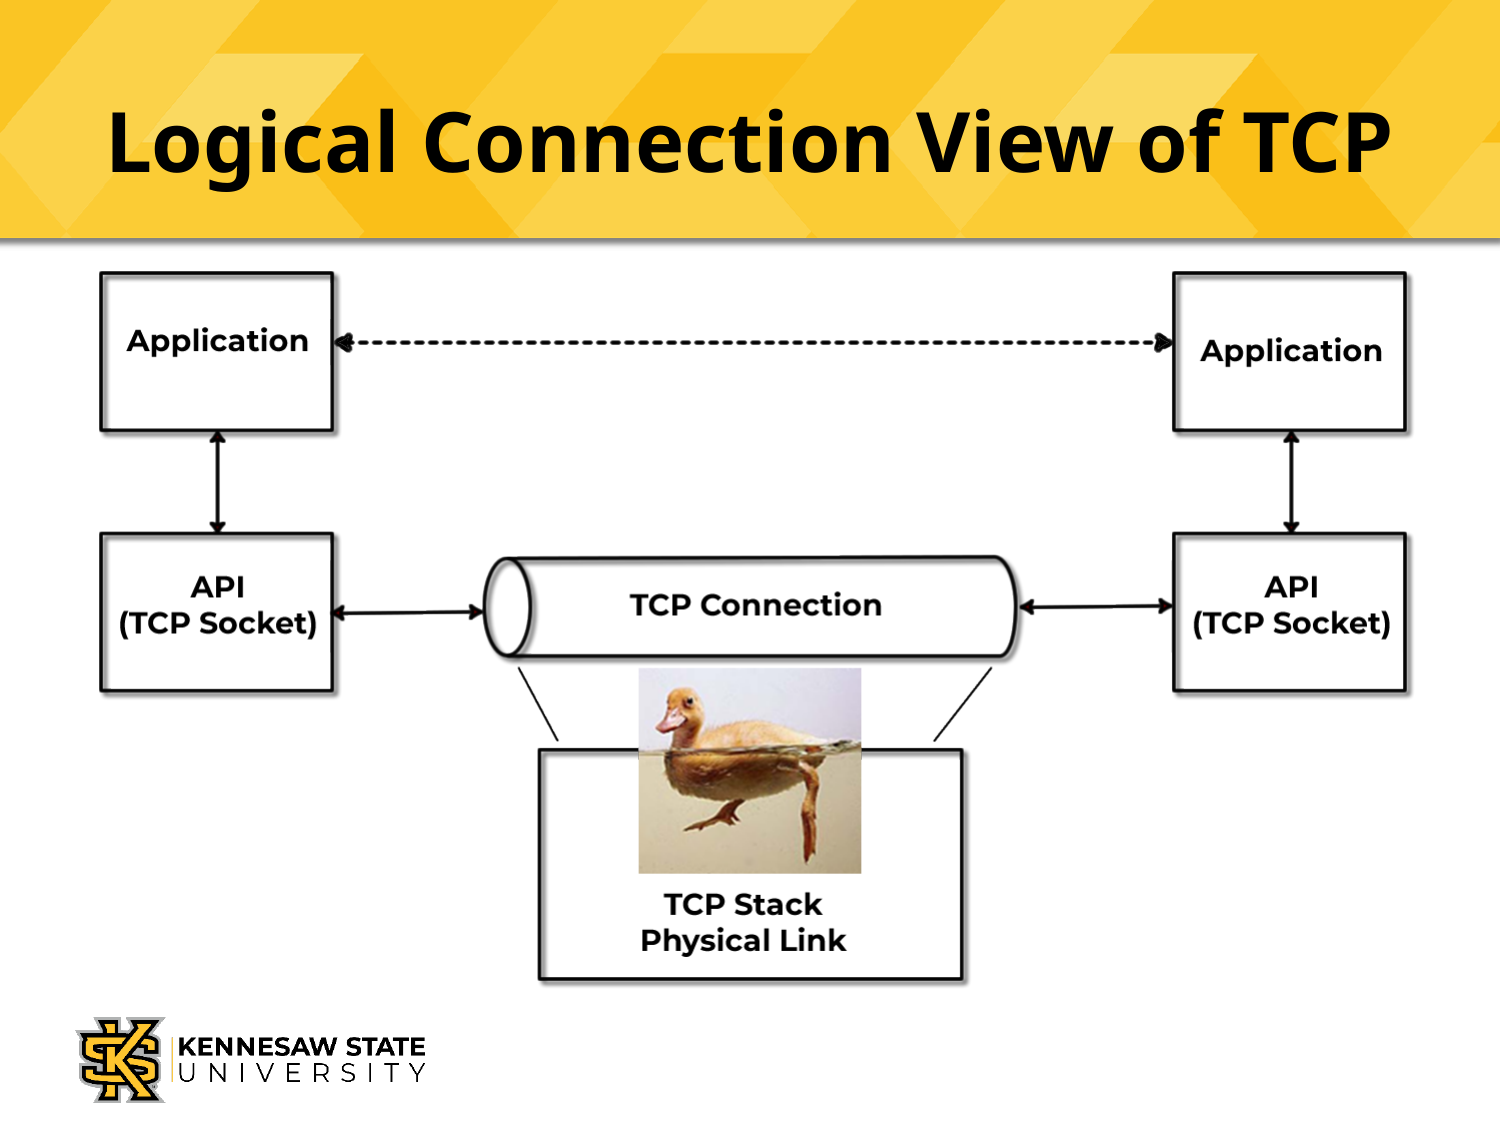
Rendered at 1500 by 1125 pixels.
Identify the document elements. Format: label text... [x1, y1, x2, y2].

picture [75, 1017, 425, 1103]
picture [0, 0, 1500, 251]
title Logical Connection View of TCP [75, 45, 1425, 233]
picture [74, 257, 1437, 1006]
